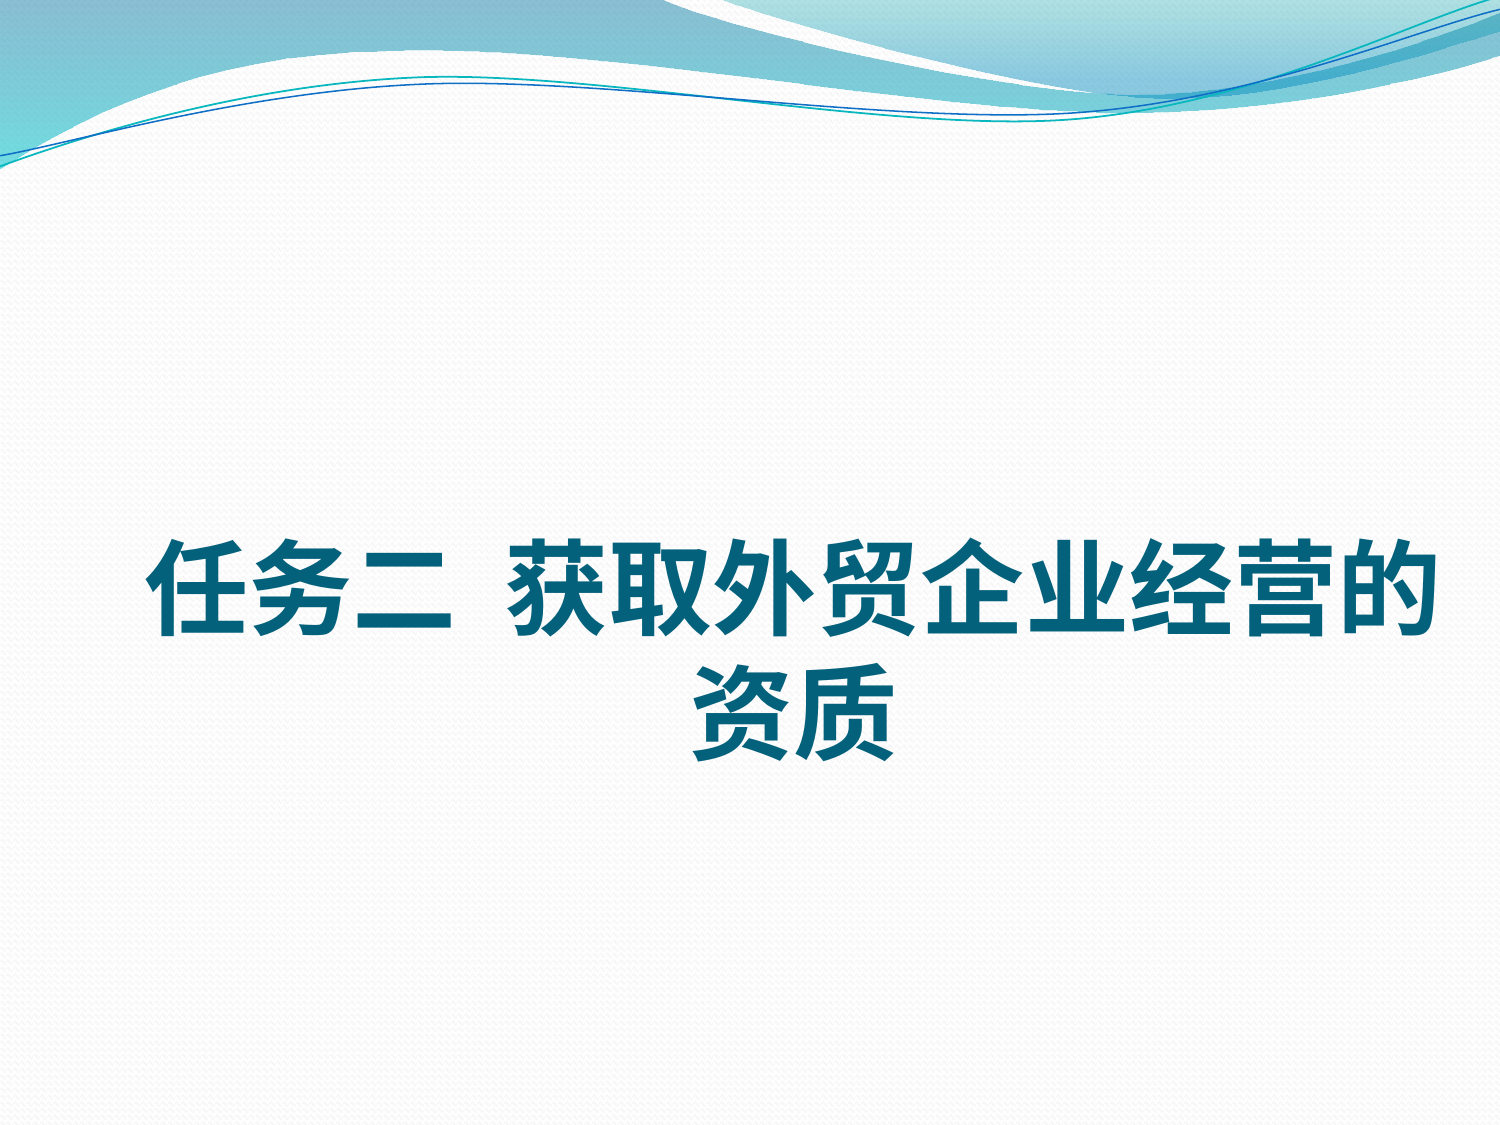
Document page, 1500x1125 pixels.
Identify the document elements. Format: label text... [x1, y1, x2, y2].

text_box 任务二 获取外贸企业经营的资质 [112, 586, 1475, 774]
